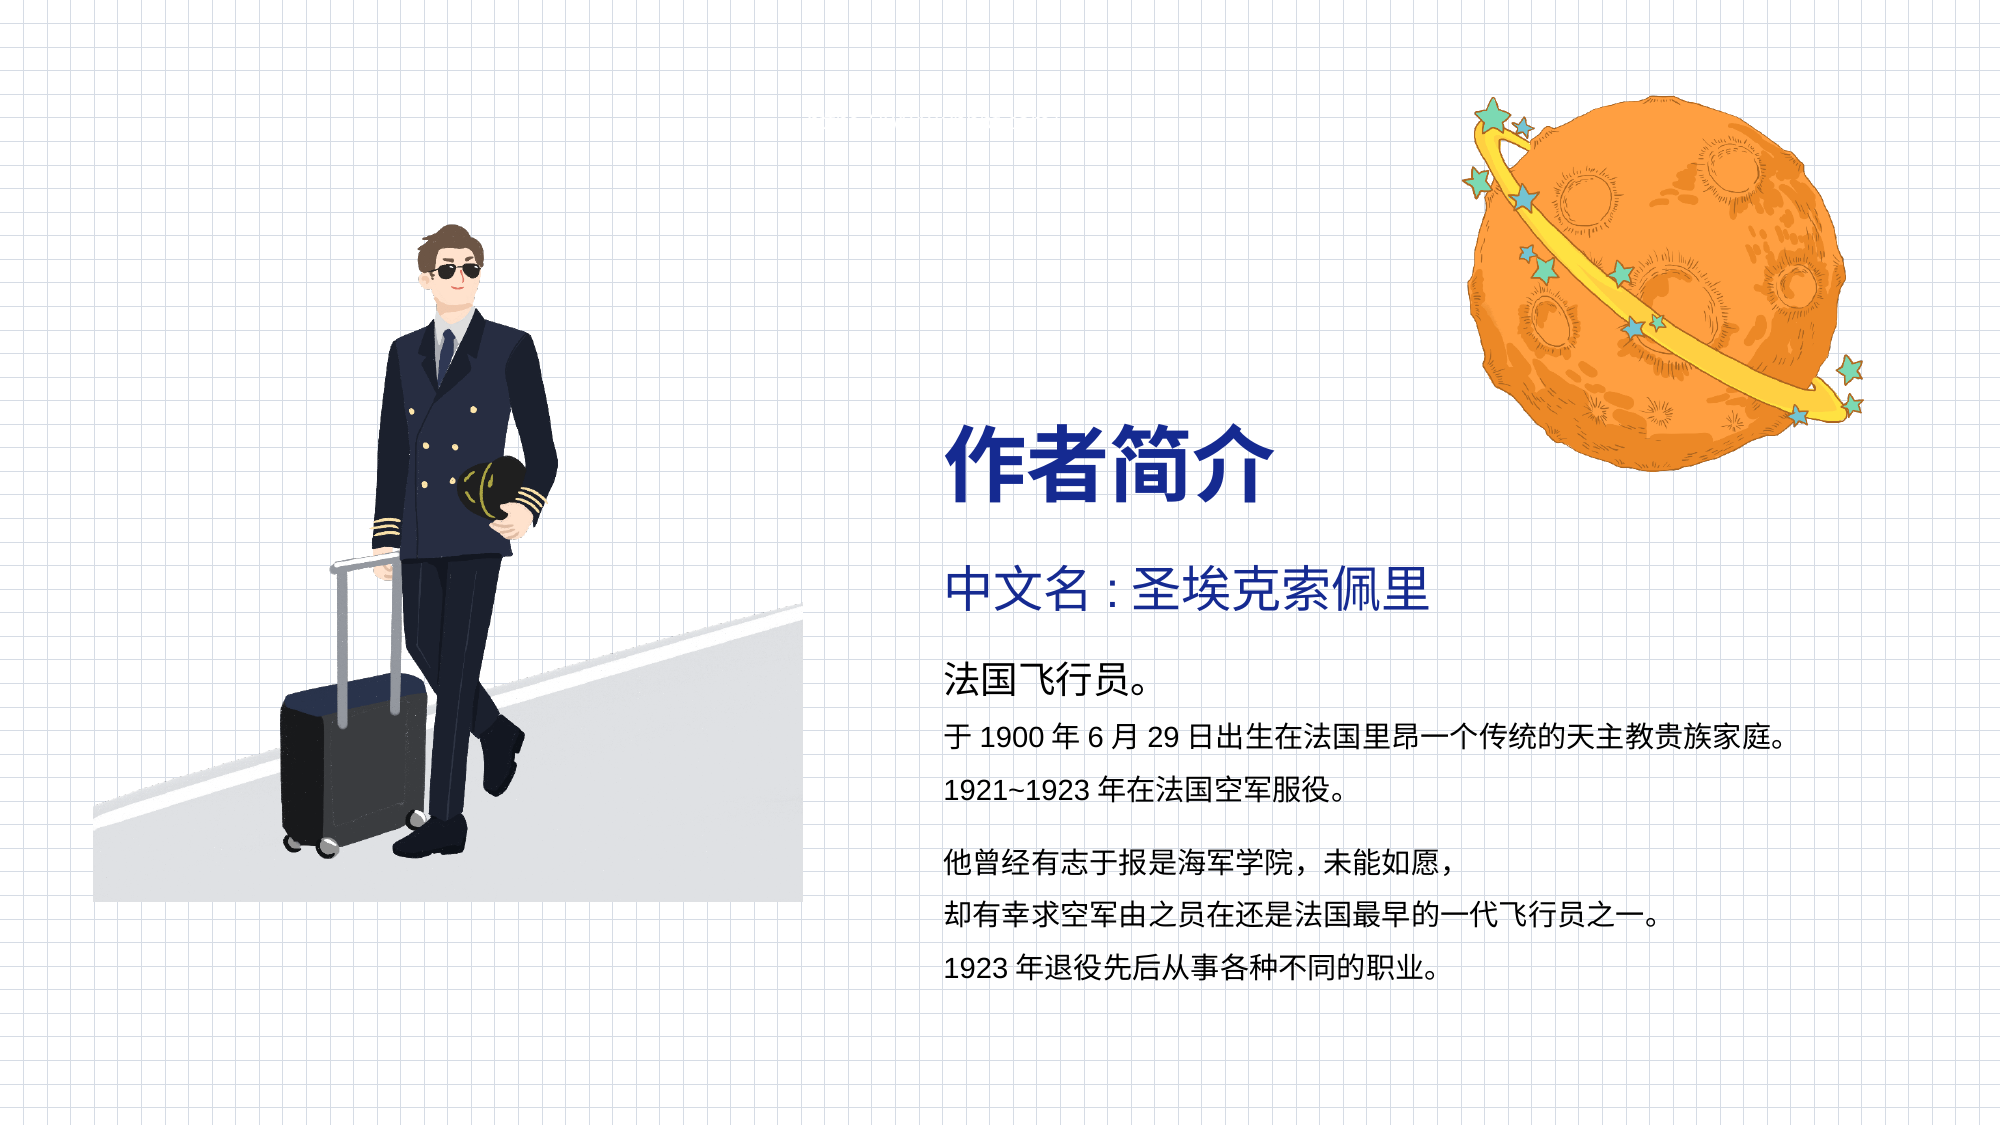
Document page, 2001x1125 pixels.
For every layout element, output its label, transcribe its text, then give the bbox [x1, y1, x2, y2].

picture [93, 192, 803, 902]
text_box https://www.ypppt.com/ [792, 97, 1123, 143]
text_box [928, 404, 1907, 994]
picture [1373, 9, 1938, 574]
